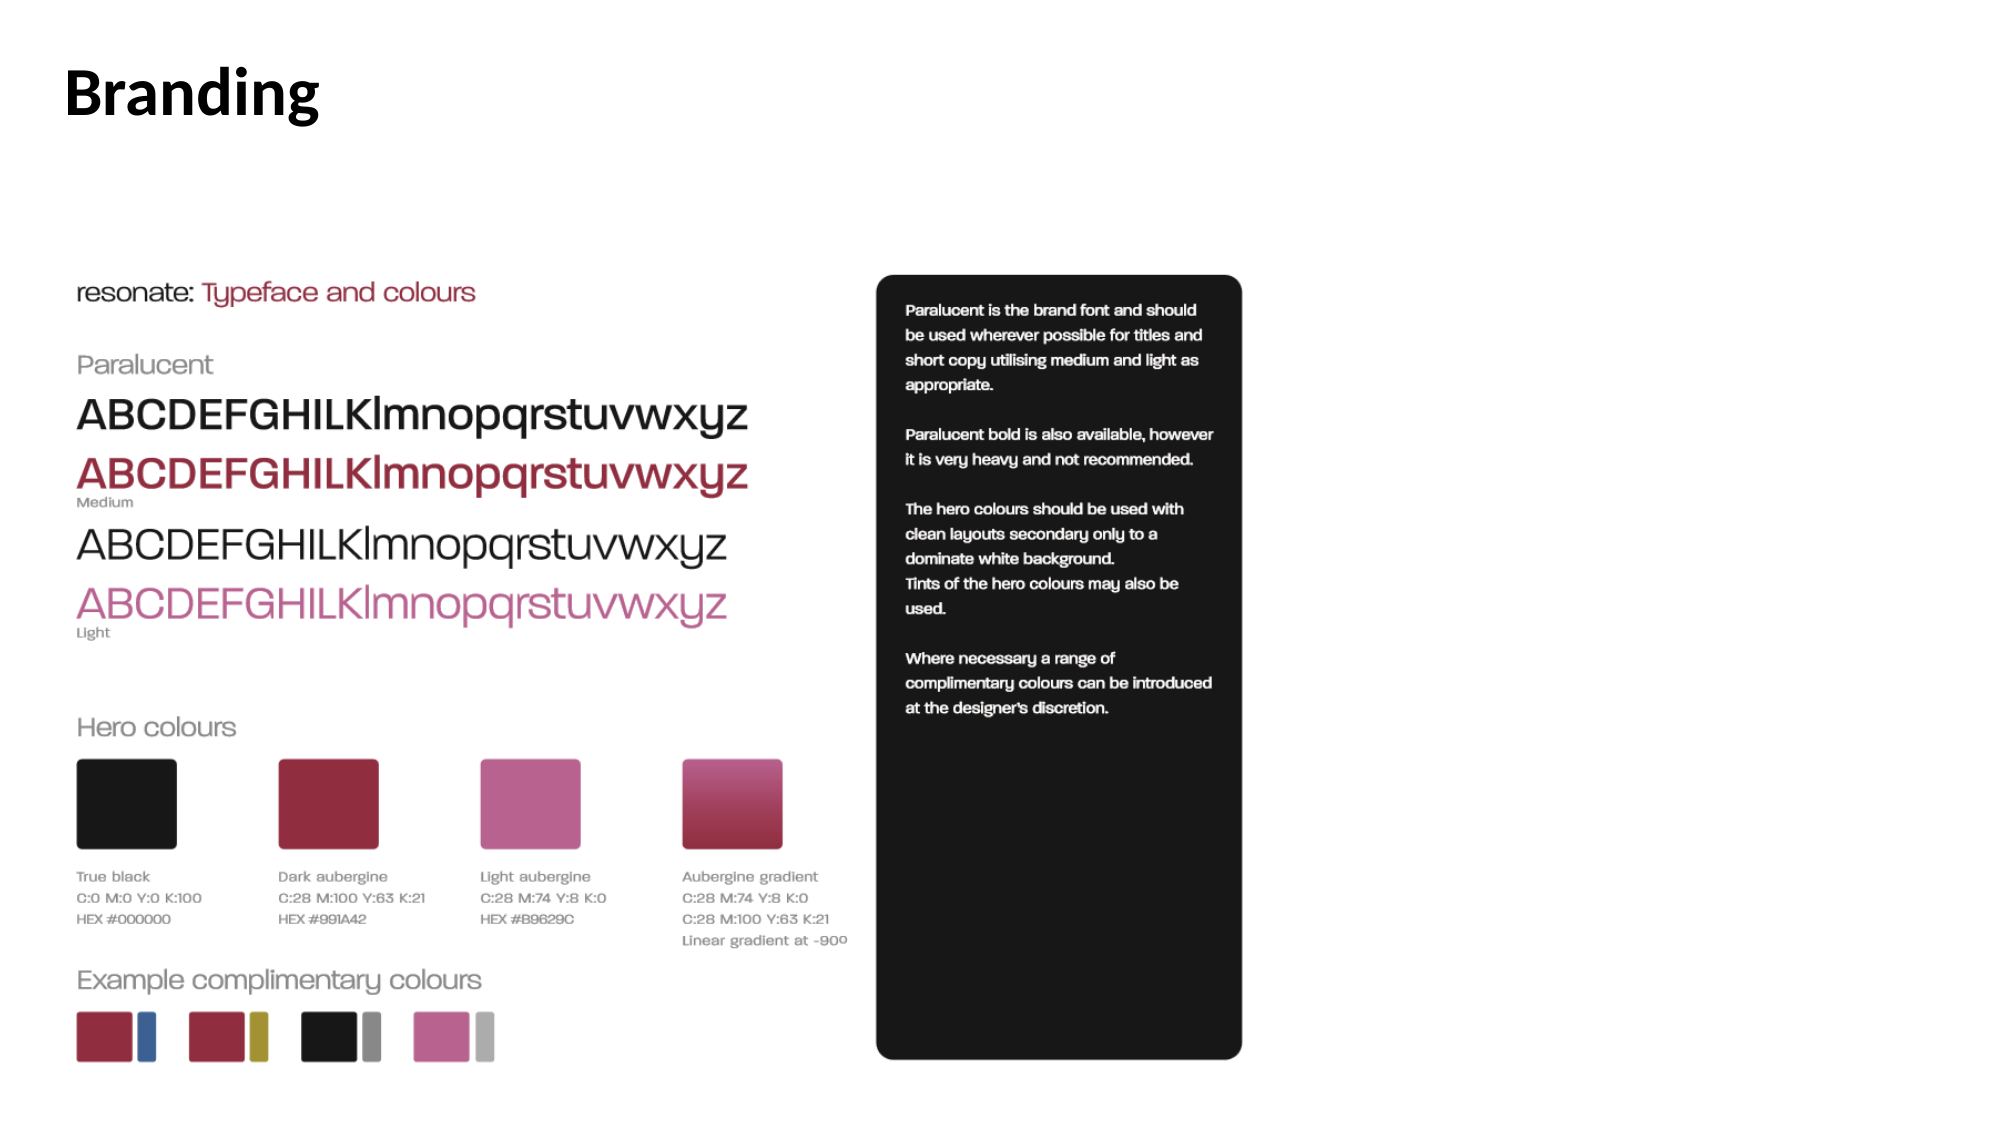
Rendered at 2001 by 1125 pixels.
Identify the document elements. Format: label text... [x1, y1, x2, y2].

picture [63, 266, 1276, 1090]
title Branding [49, 48, 932, 139]
